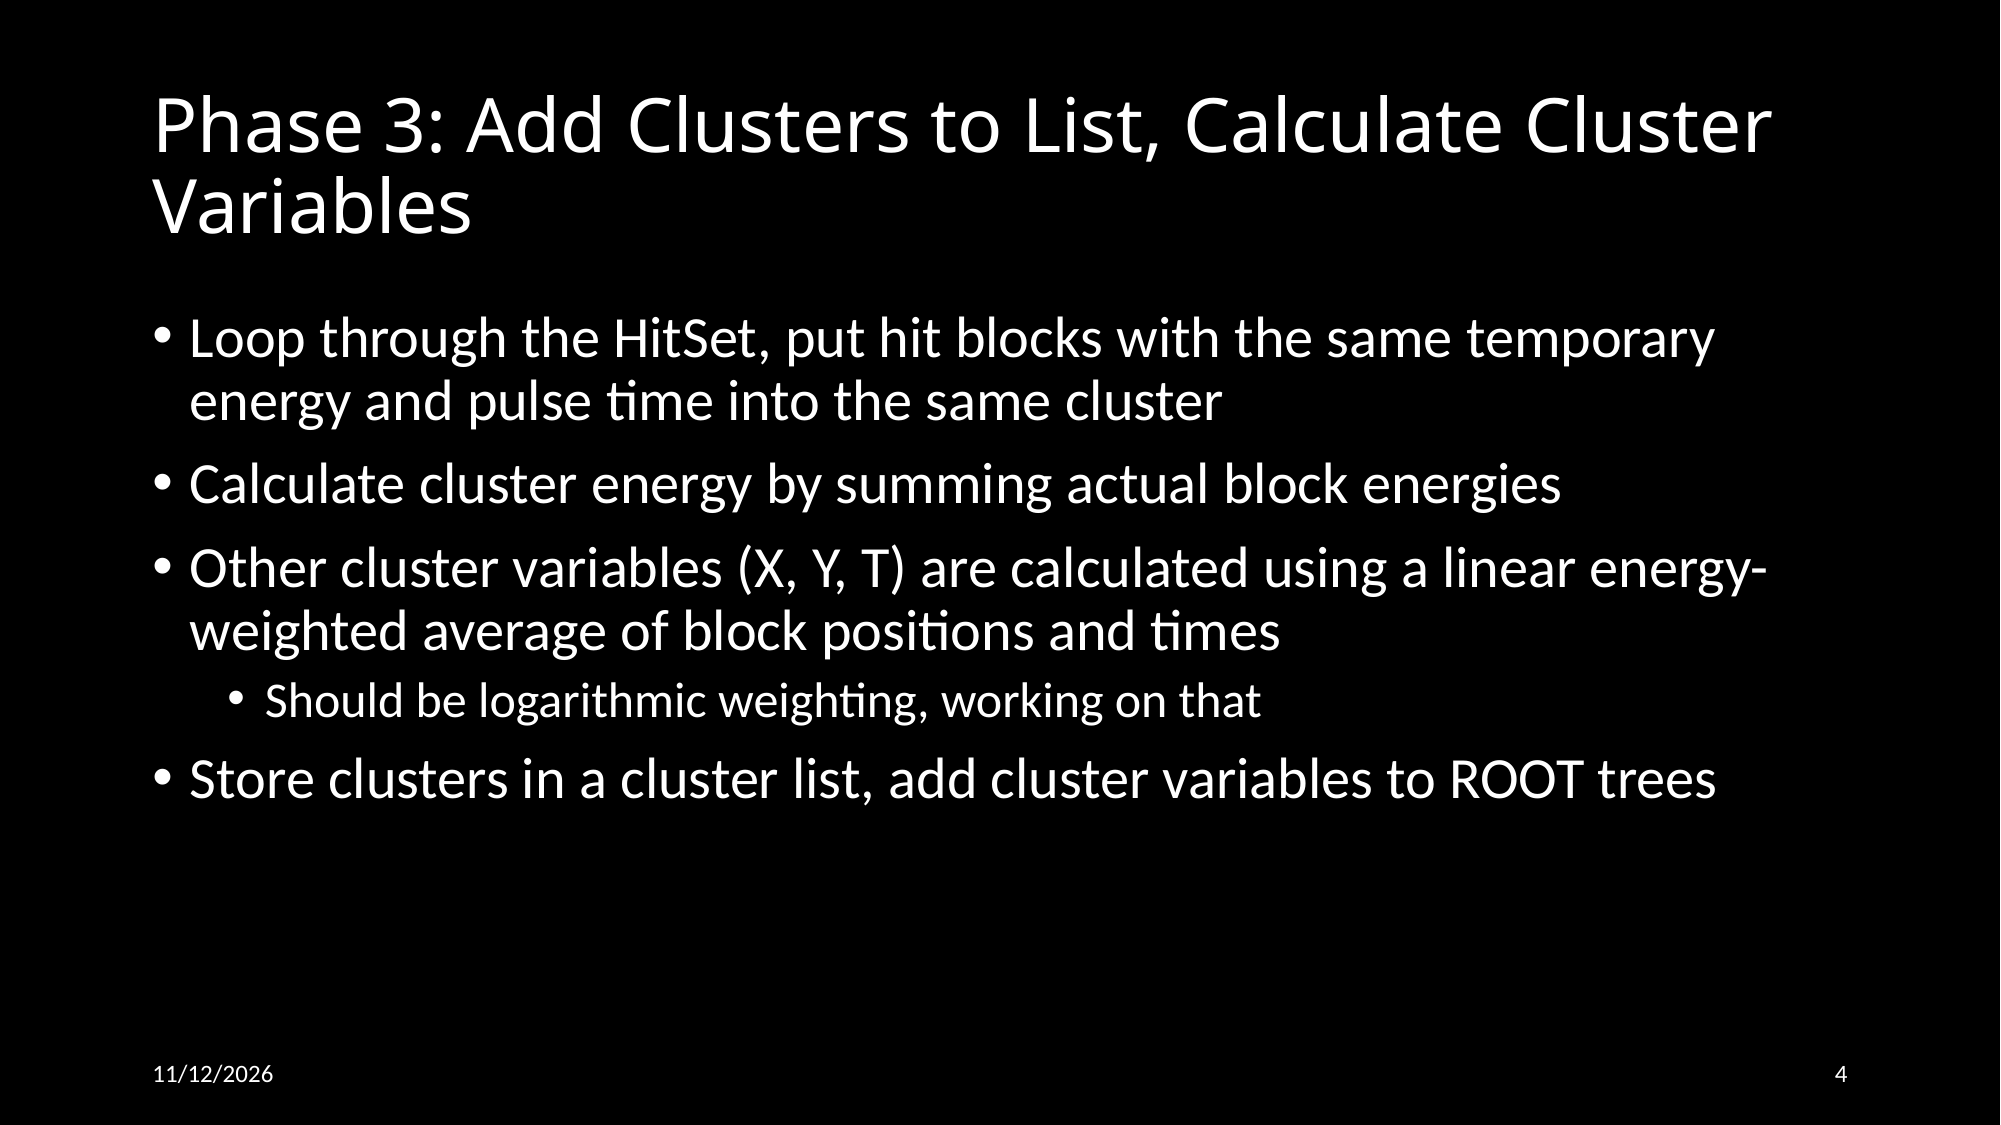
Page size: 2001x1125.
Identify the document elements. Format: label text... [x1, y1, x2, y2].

title Phase 3: Add Clusters to List, Calculate Cluster Variables [137, 59, 1863, 278]
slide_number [137, 1042, 588, 1103]
list Loop through the HitSet, put hit blocks with the same temporary energy and pulse time into the same cluster Calculate cluster energy by summing actual block energies Other cluster variables (X, Y, T) are calculated using a linear energy-weighted average of block positions and times Should be logarithmic weighting, working on that Store clusters in a cluster list, add cluster variables to ROOT trees [137, 299, 1863, 1014]
slide_number 4 [1412, 1042, 1863, 1103]
